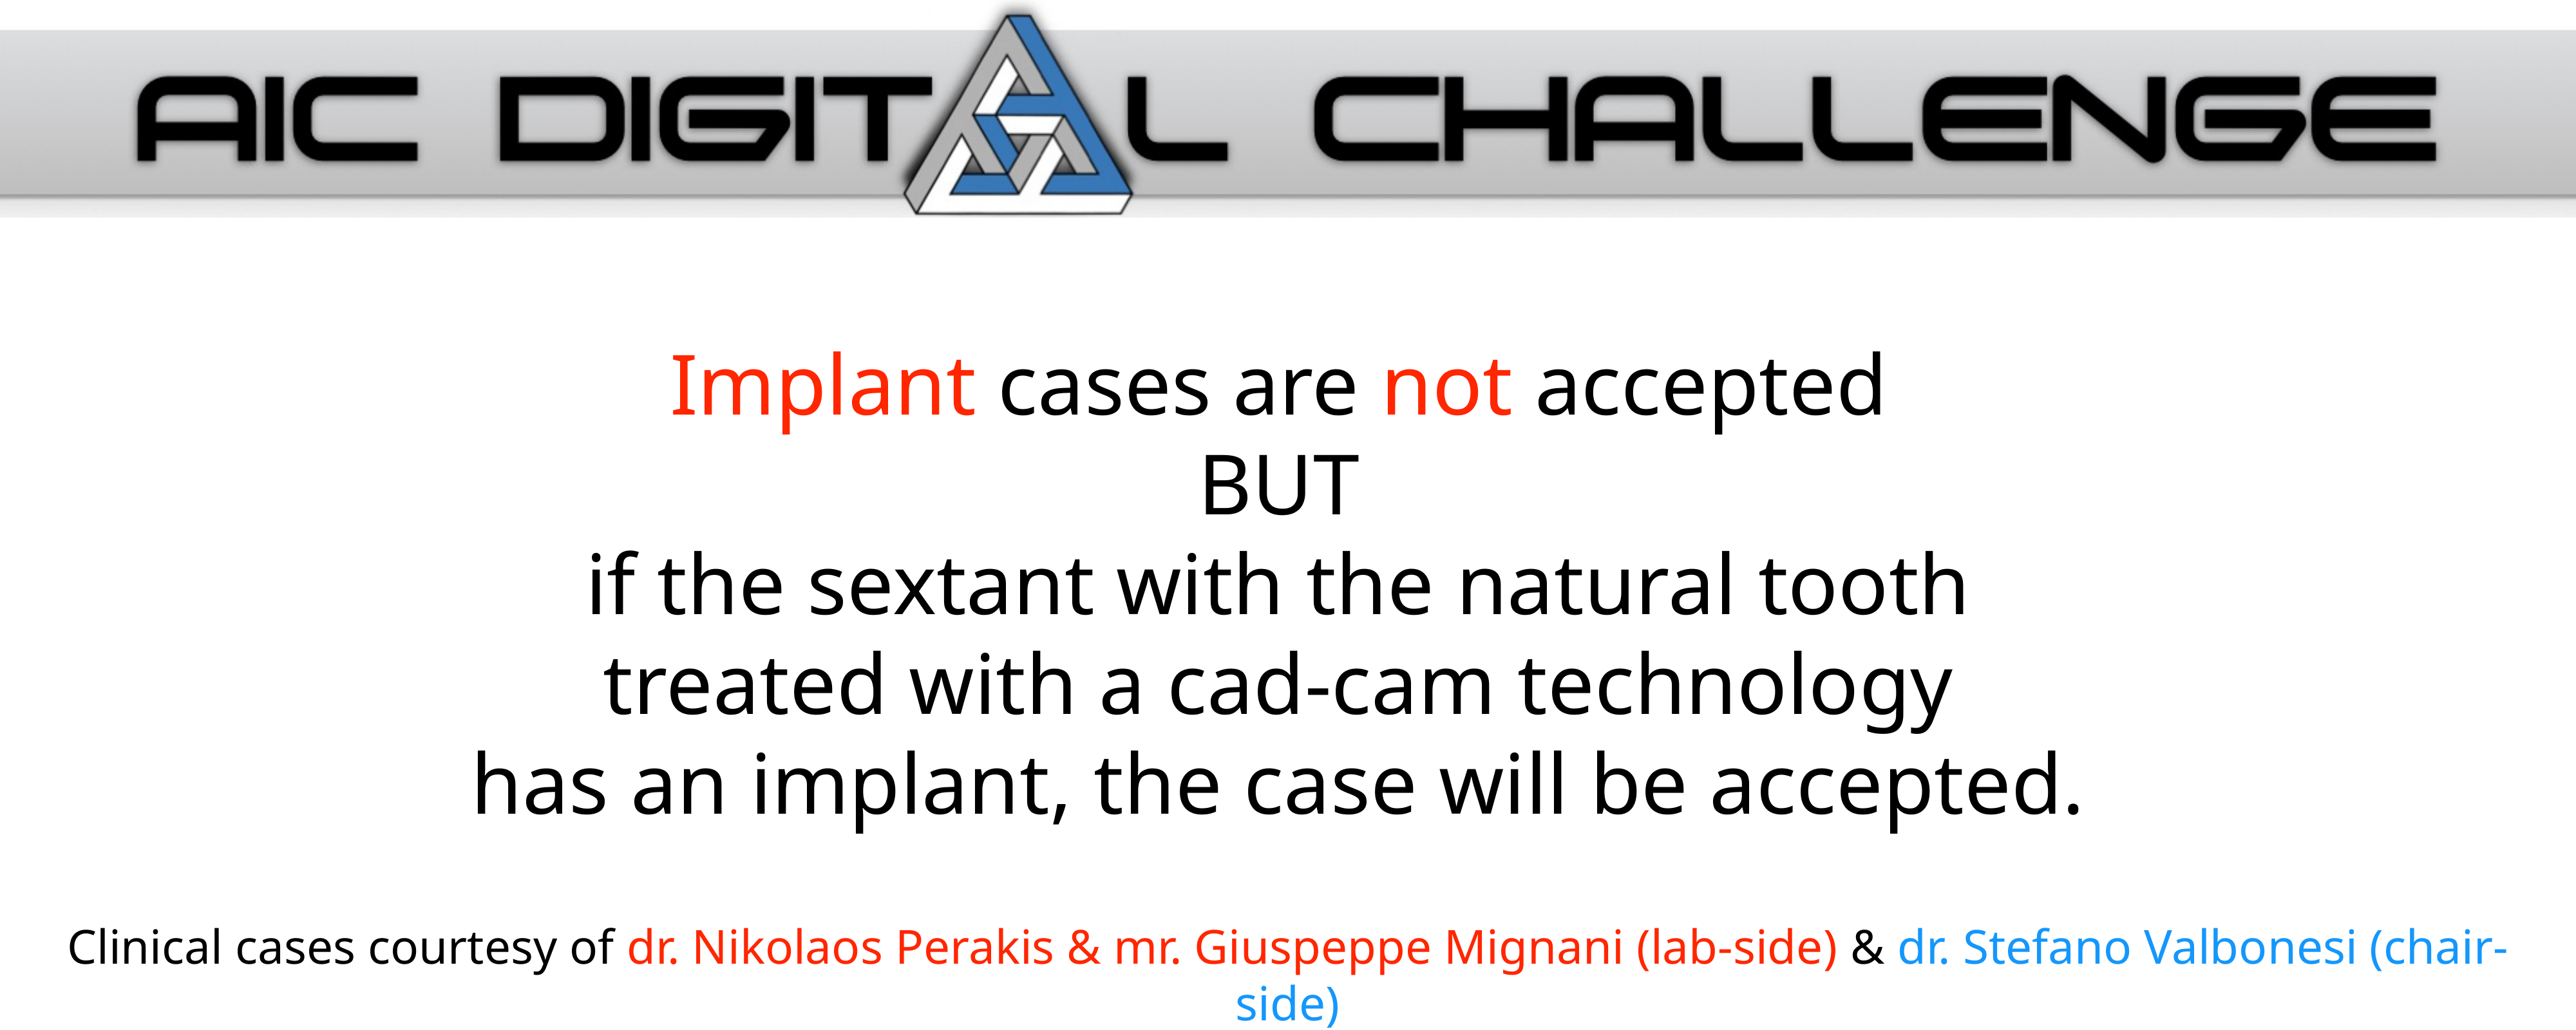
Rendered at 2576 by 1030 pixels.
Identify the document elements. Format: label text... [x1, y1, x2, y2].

picture [0, 0, 2576, 218]
text_box Clinical cases courtesy of dr. Nikolaos Perakis & mr. Giuspeppe Mignani (lab-side) & dr. Stefano Valbonesi (chair-side) [24, 912, 2552, 1030]
text_box Implant cases are not accepted BUT if the sextant with the natural tooth treated with a cad-cam technology has an implant, the case will be accepted. [466, 326, 2092, 836]
